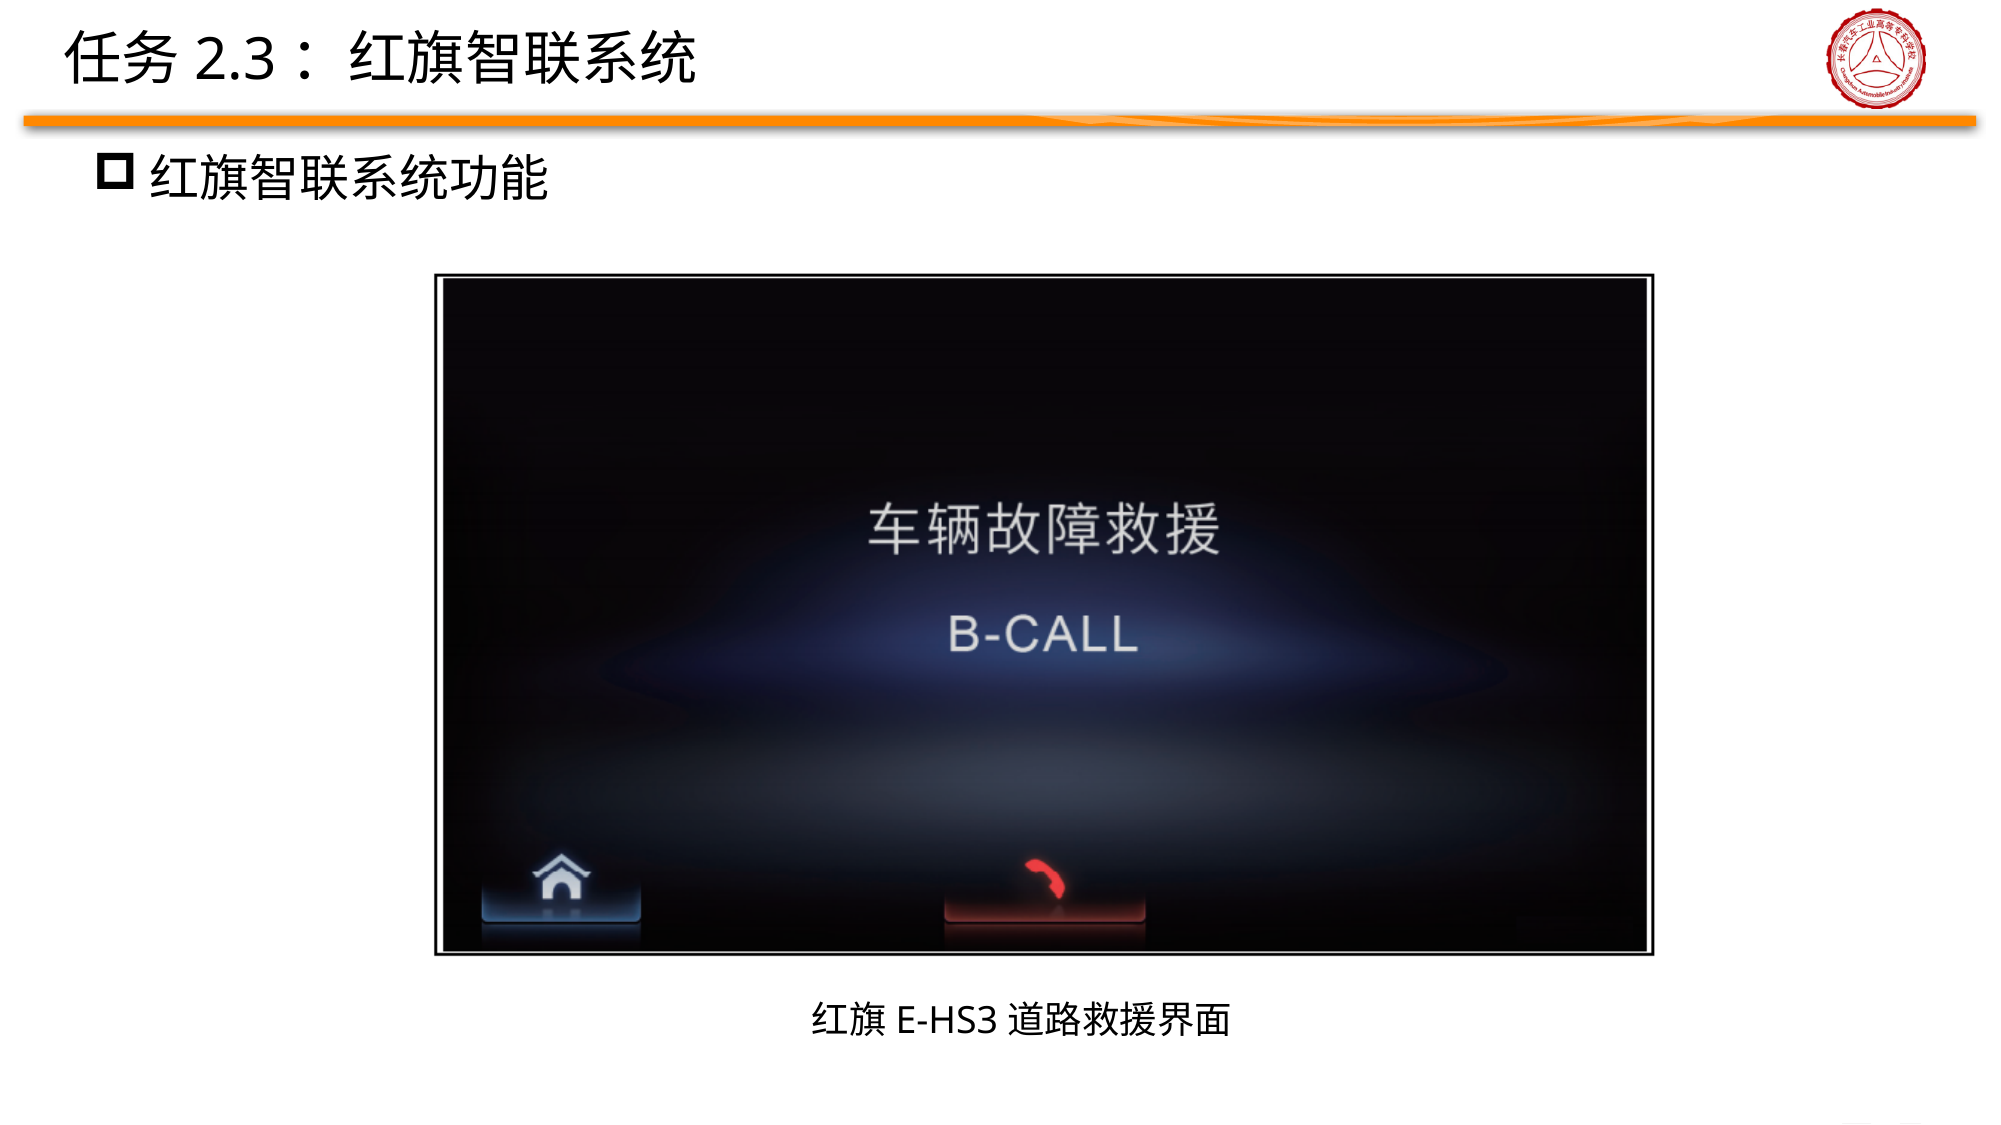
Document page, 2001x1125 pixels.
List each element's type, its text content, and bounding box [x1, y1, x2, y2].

text_box 红旗智联系统功能 [78, 146, 1160, 271]
text_box 红旗E-HS3道路救援界面 [583, 989, 1417, 1049]
title 任务2.3：红旗智联系统 [49, 21, 1557, 121]
picture [427, 270, 1659, 965]
picture [1826, 8, 1926, 109]
